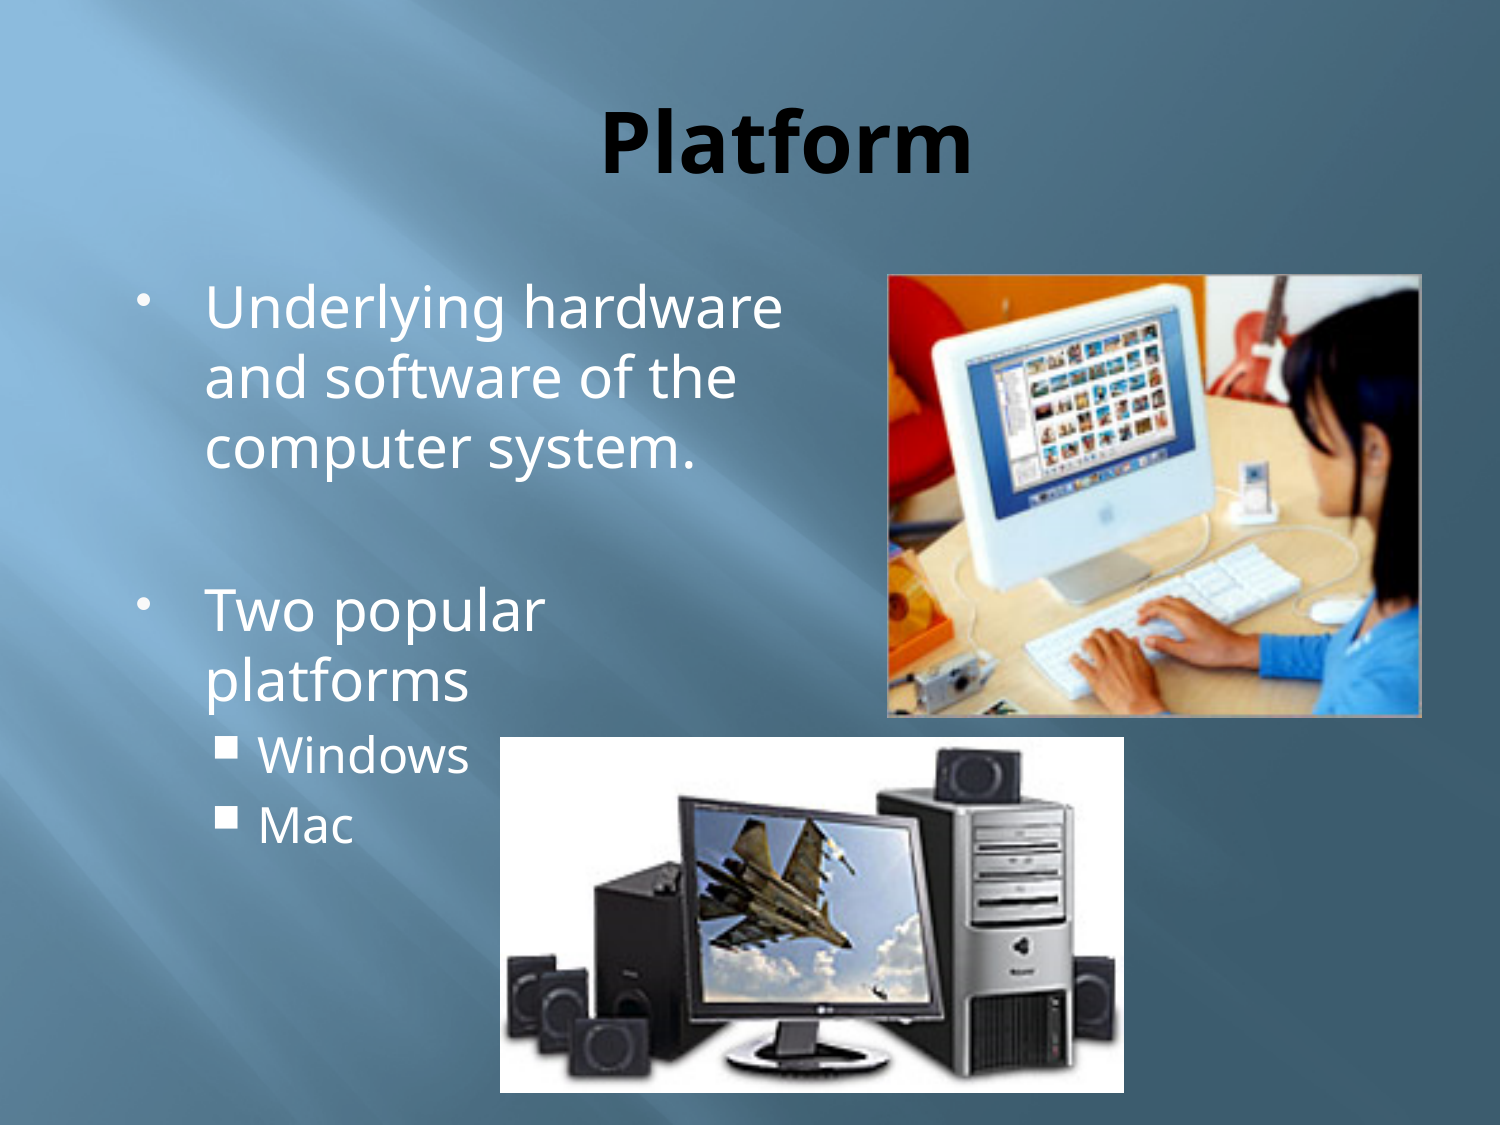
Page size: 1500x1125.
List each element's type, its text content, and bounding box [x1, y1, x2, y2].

title Platform [150, 45, 1425, 234]
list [887, 274, 1422, 718]
list Underlying hardware and software of the computer system. Two popular platforms Windows Mac [99, 262, 800, 1050]
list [499, 737, 1124, 1093]
